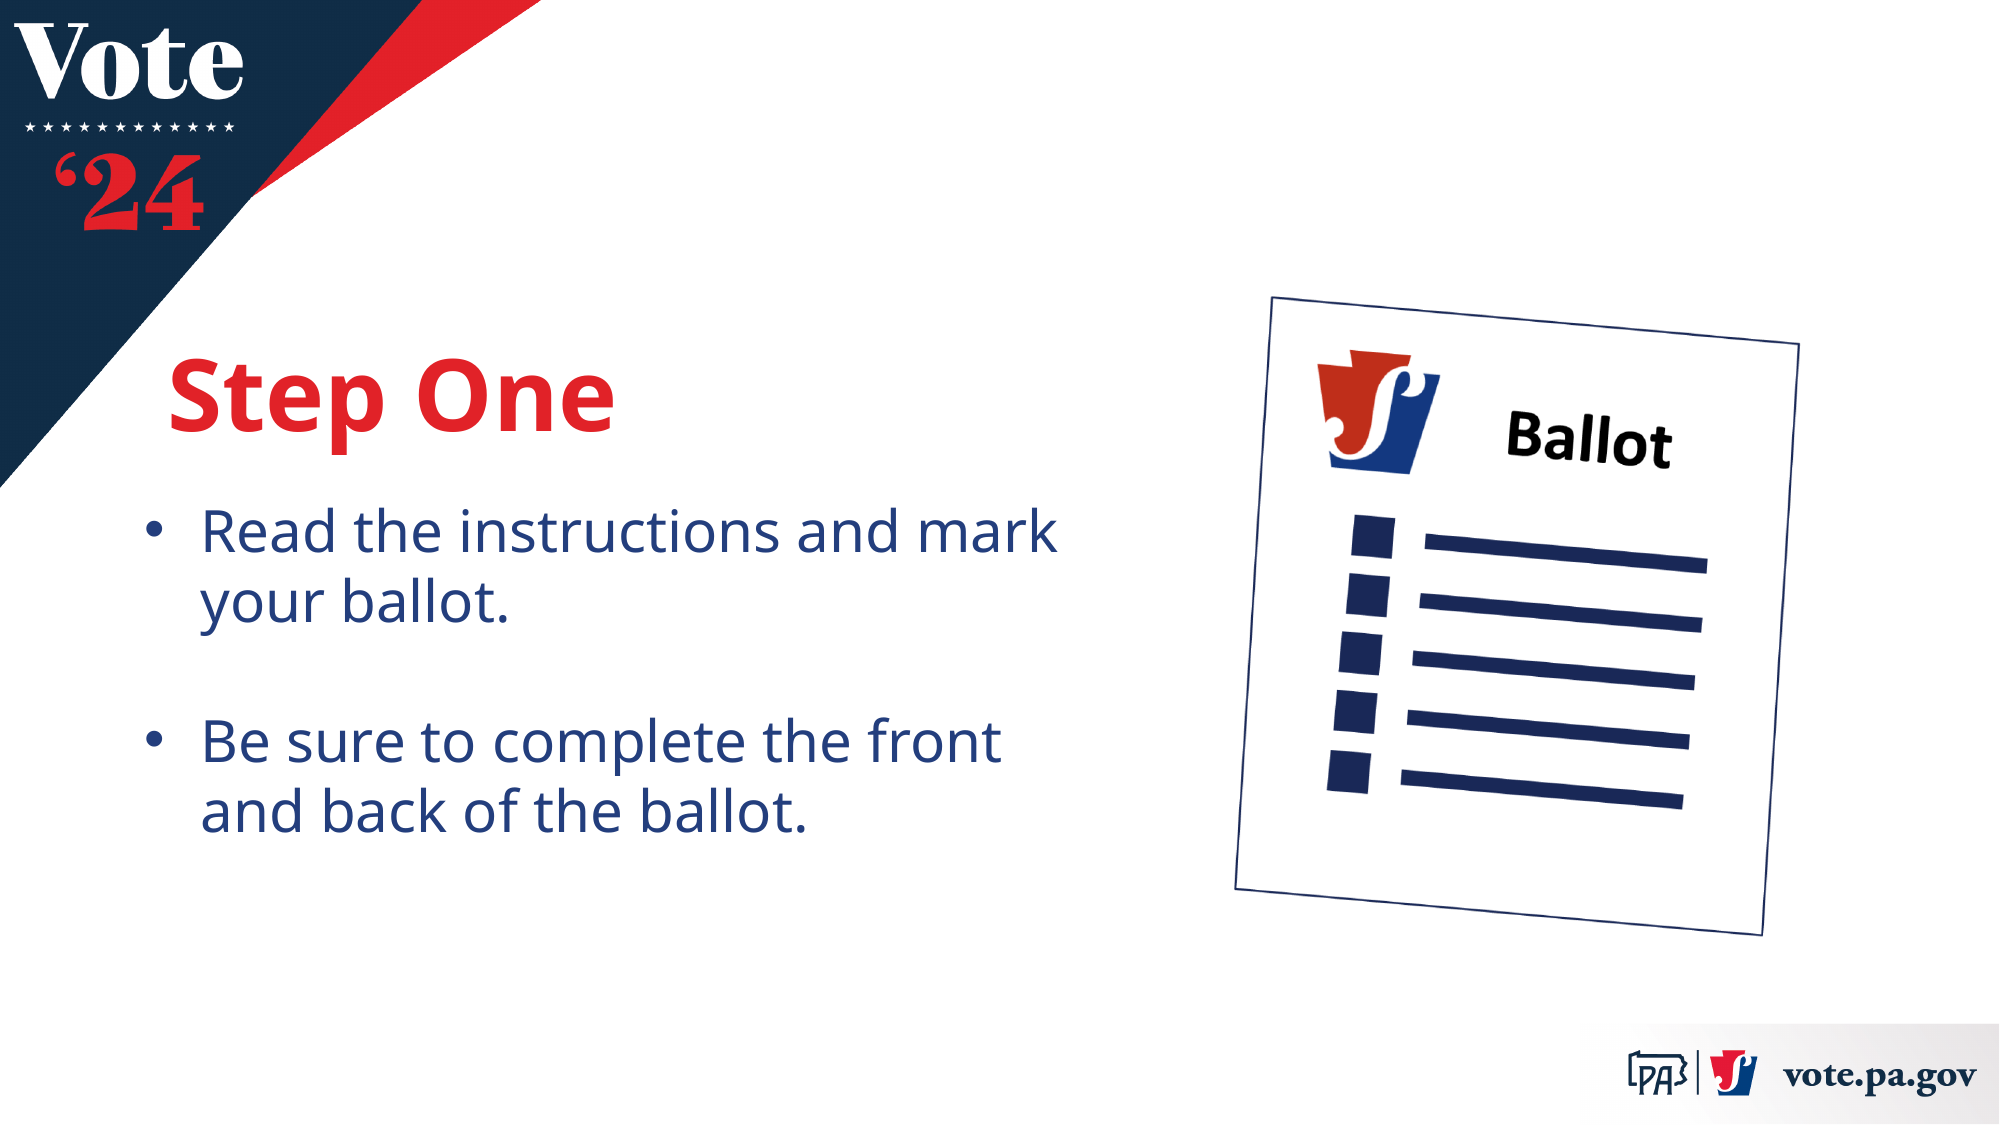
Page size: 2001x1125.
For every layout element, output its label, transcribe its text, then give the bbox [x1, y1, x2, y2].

picture [0, 0, 588, 535]
picture [1166, 265, 2000, 1125]
text_box Step One [152, 337, 866, 486]
text_box Read the instructions and mark your ballot. Be sure to complete the front and back of the ballot. [129, 486, 1129, 852]
